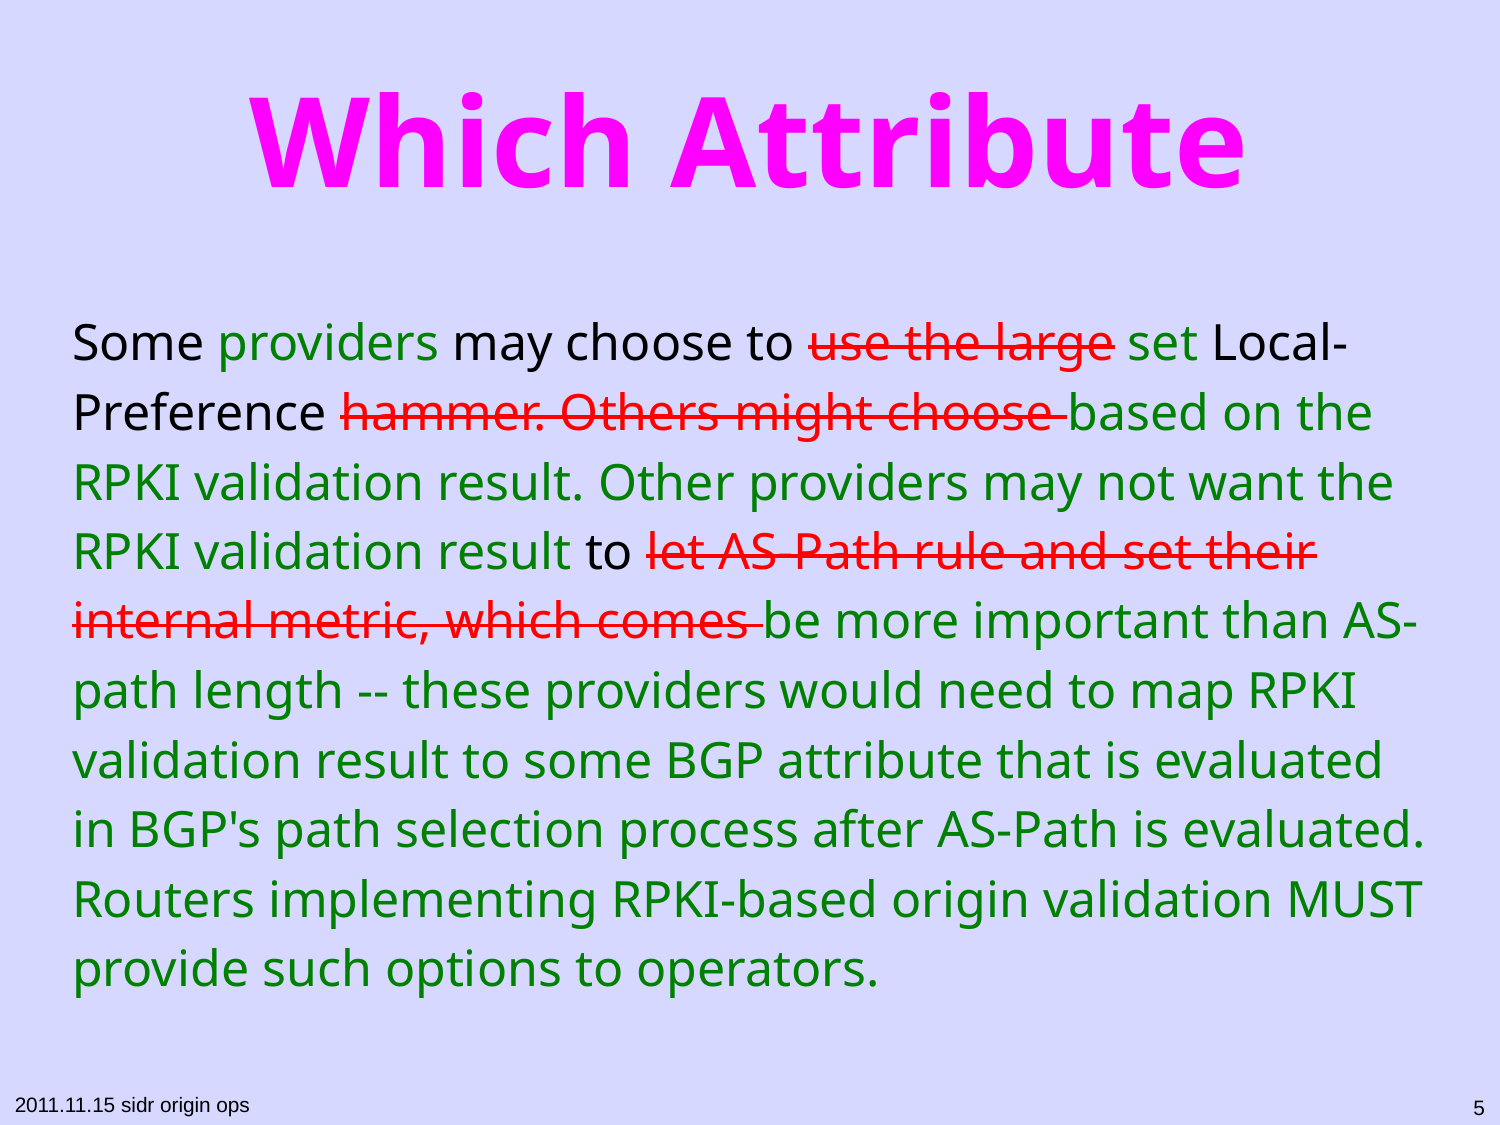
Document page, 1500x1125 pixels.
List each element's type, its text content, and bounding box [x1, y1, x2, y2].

slide_number 5 [1424, 1085, 1500, 1125]
title Which Attribute [112, 4, 1388, 247]
subtitle Some providers may choose to use the large set Local-Preference hammer. Others might choose based on the RPKI validation result. Other providers may not want the RPKI validation result to let AS-Path rule and set their internal metric, which comes be more important than AS-path length -- these providers would need to map RPKI validation result to some BGP attribute that is evaluated in BGP's path selection process after AS-Path is evaluated. Routers implementing RPKI-based origin validation MUST provide such options to operators. [71, 300, 1436, 1073]
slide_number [0, 1085, 355, 1125]
